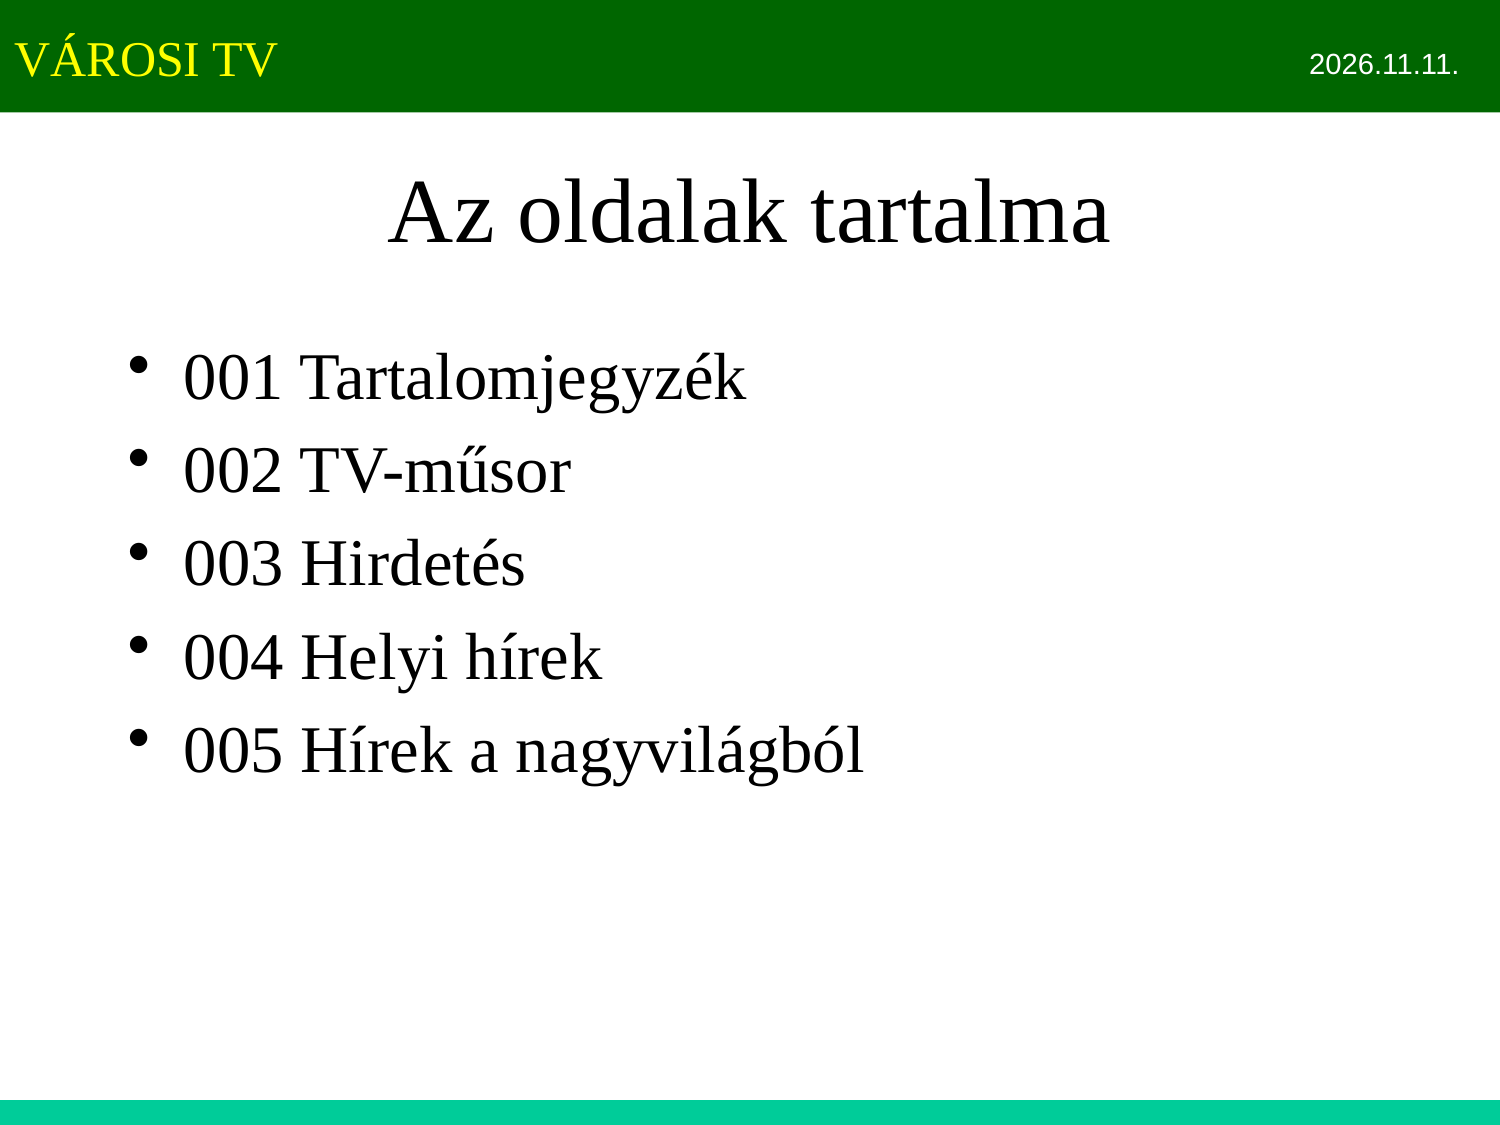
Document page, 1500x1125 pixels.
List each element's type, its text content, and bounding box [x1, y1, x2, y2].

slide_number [1162, 37, 1476, 113]
list 001 Tartalomjegyzék 002 TV-műsor 003 Hirdetés 004 Helyi hírek 005 Hírek a nagyvilágból [112, 324, 1388, 1001]
title Az oldalak tartalma [112, 124, 1388, 288]
